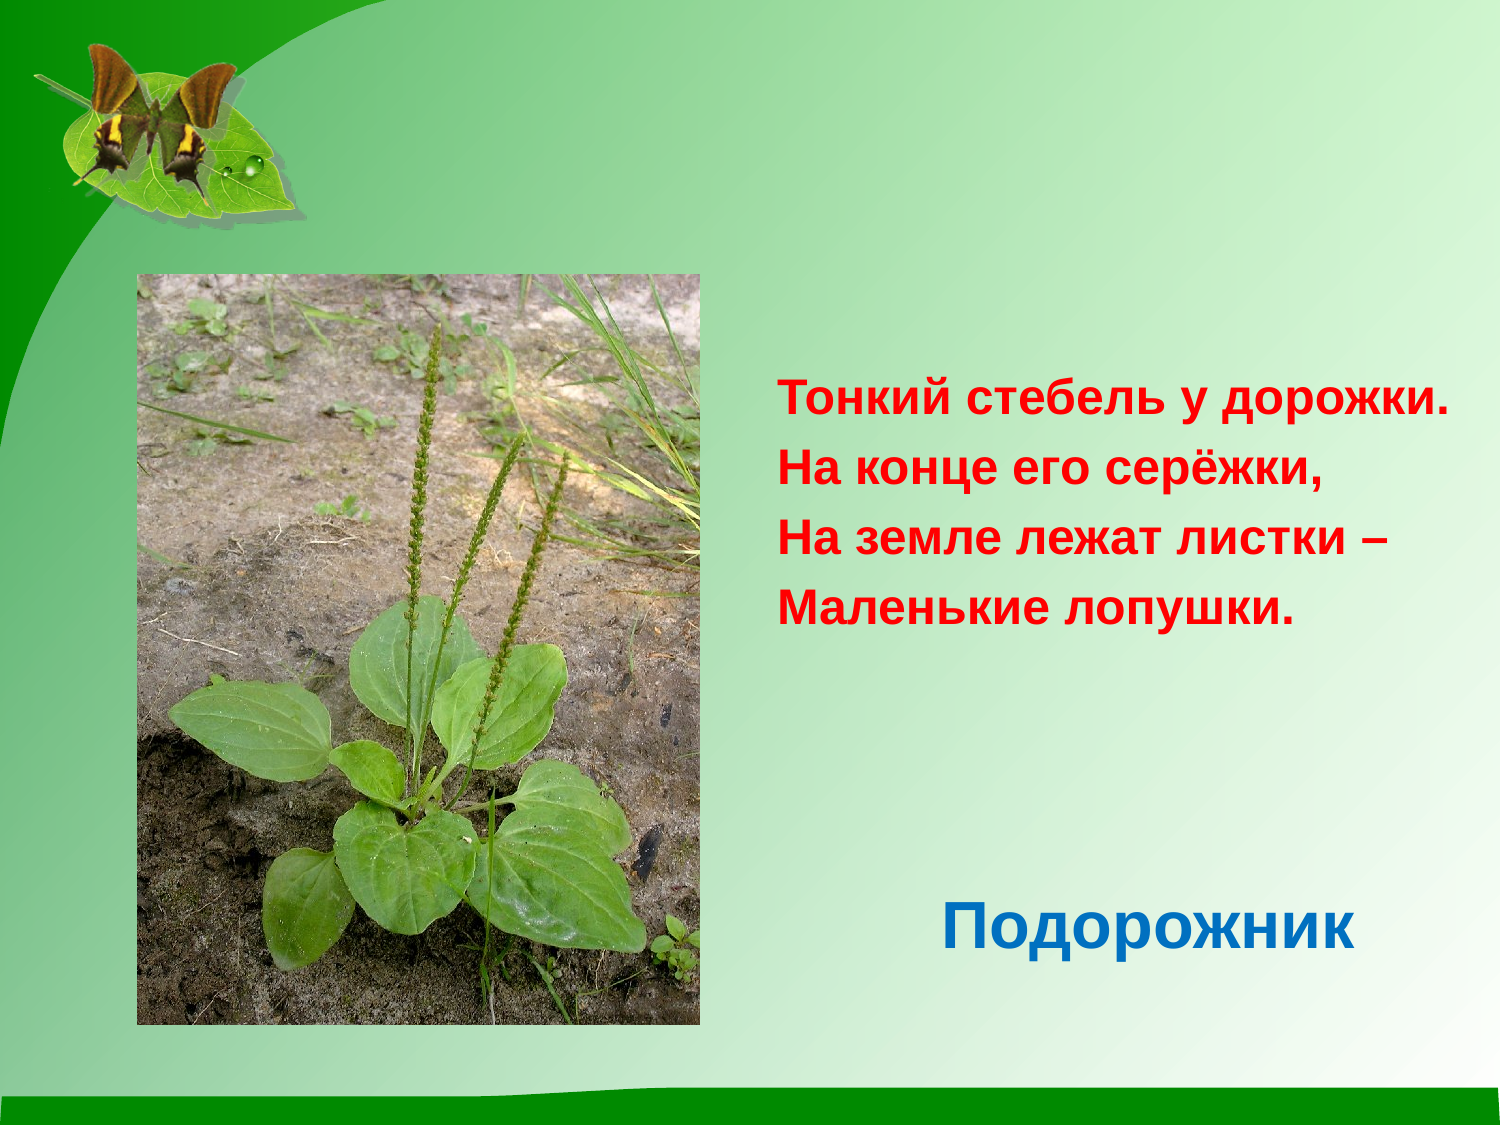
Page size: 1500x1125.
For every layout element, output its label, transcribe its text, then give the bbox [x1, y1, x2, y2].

picture [24, 37, 300, 229]
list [137, 274, 701, 1026]
list Тонкий стебель у дорожки. На конце его серёжки, На земле лежат листки – Маленькие лопушки. [761, 356, 1476, 1006]
text_box Подорожник [926, 874, 1371, 970]
